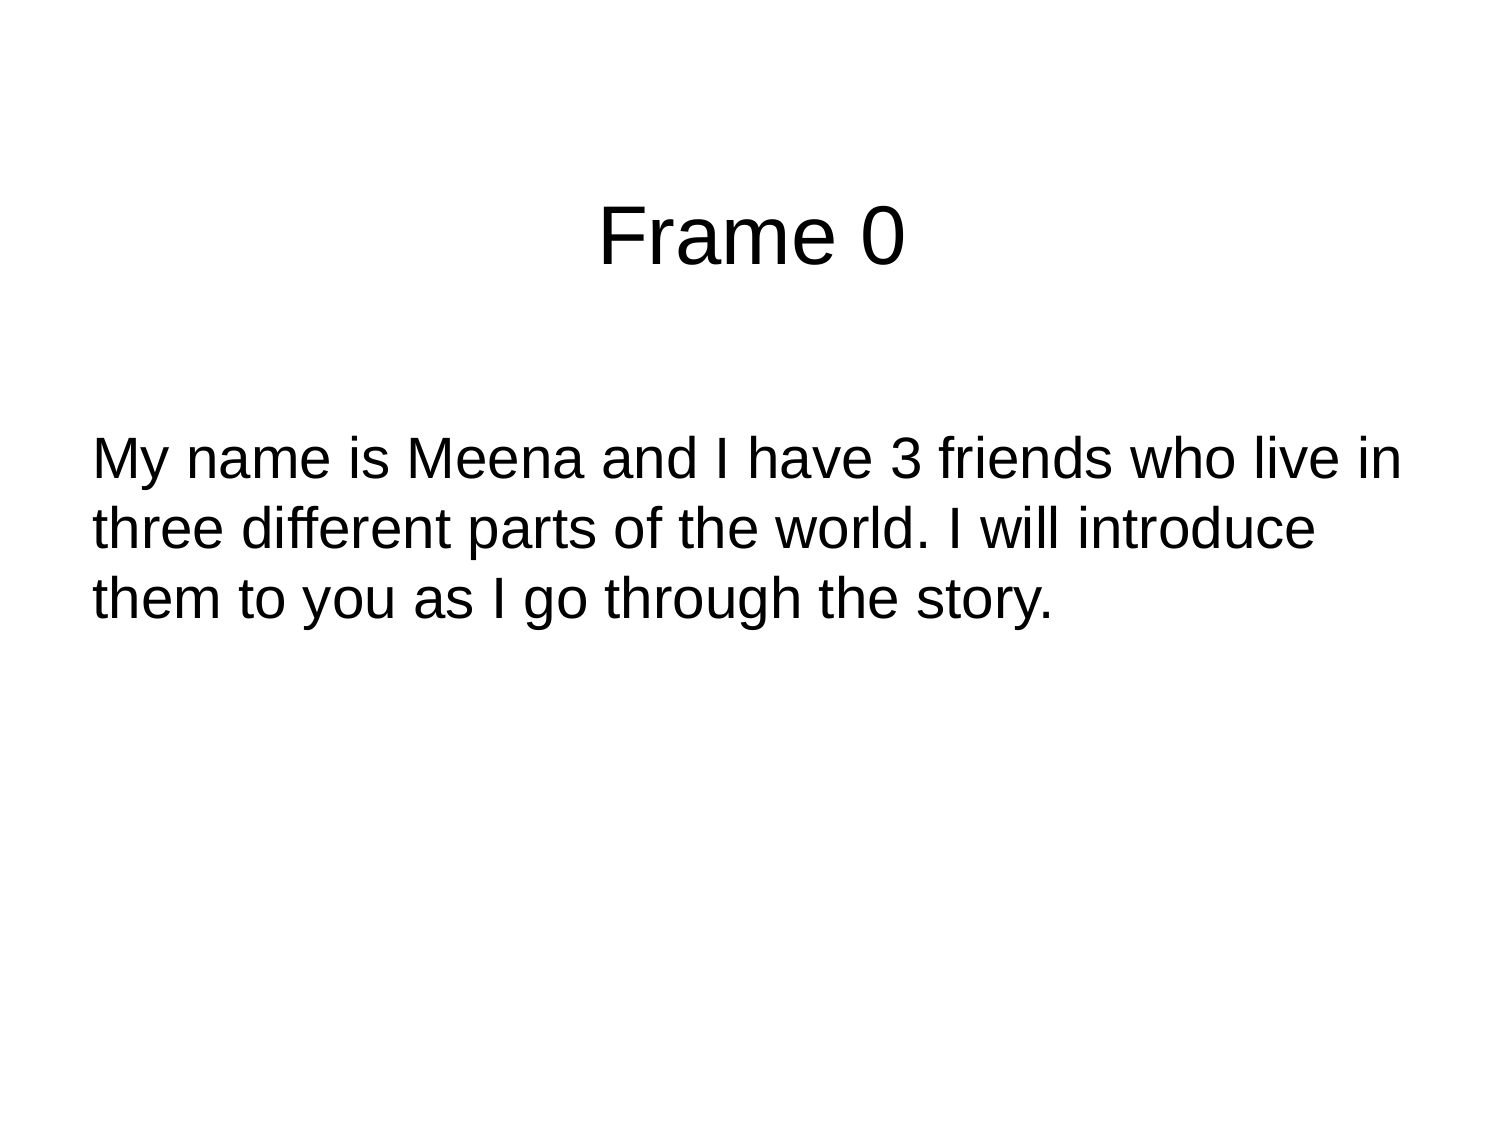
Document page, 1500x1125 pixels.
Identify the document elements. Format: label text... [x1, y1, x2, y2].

list My name is Meena and I have 3 friends who live in three different parts of the world. I will introduce them to you as I go through the story. [77, 412, 1428, 765]
title Frame 0 [77, 137, 1428, 325]
